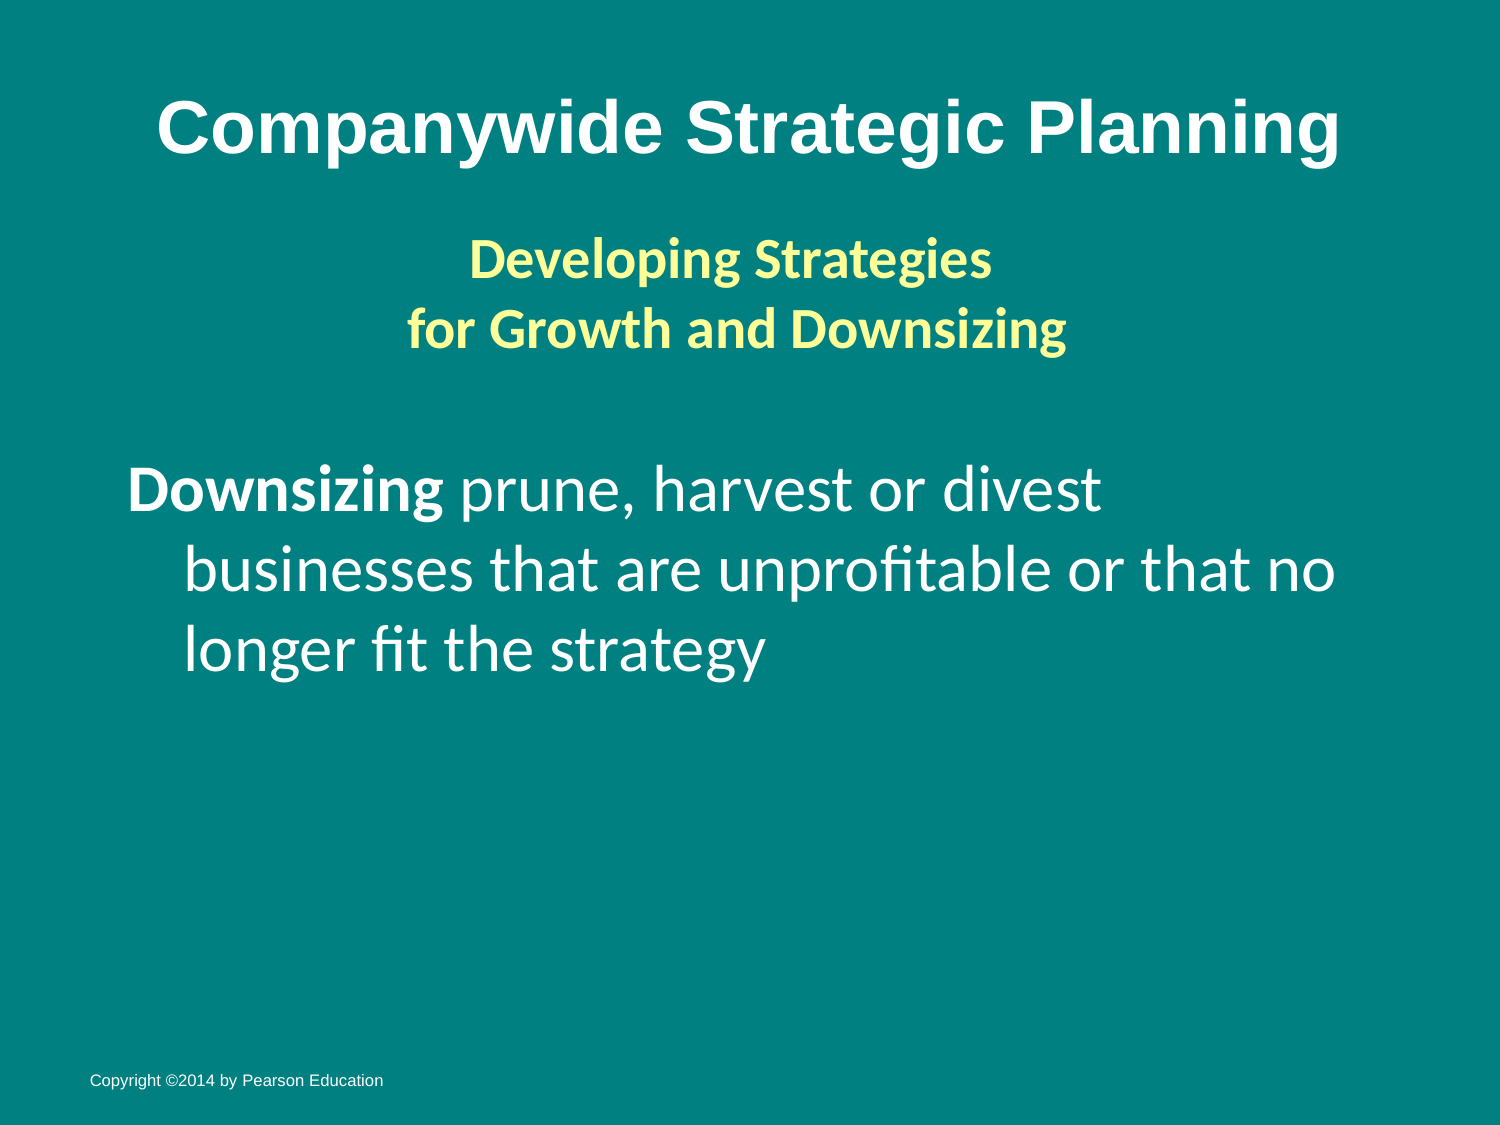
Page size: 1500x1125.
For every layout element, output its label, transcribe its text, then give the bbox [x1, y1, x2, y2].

title Companywide Strategic Planning [112, 37, 1388, 226]
text_box Copyright ©2014 by Pearson Education [74, 1062, 825, 1098]
list Developing Strategies for Growth and Downsizing [149, 212, 1326, 276]
list Downsizing prune, harvest or divest businesses that are unprofitable or that no longer fit the strategy [112, 437, 1388, 1113]
